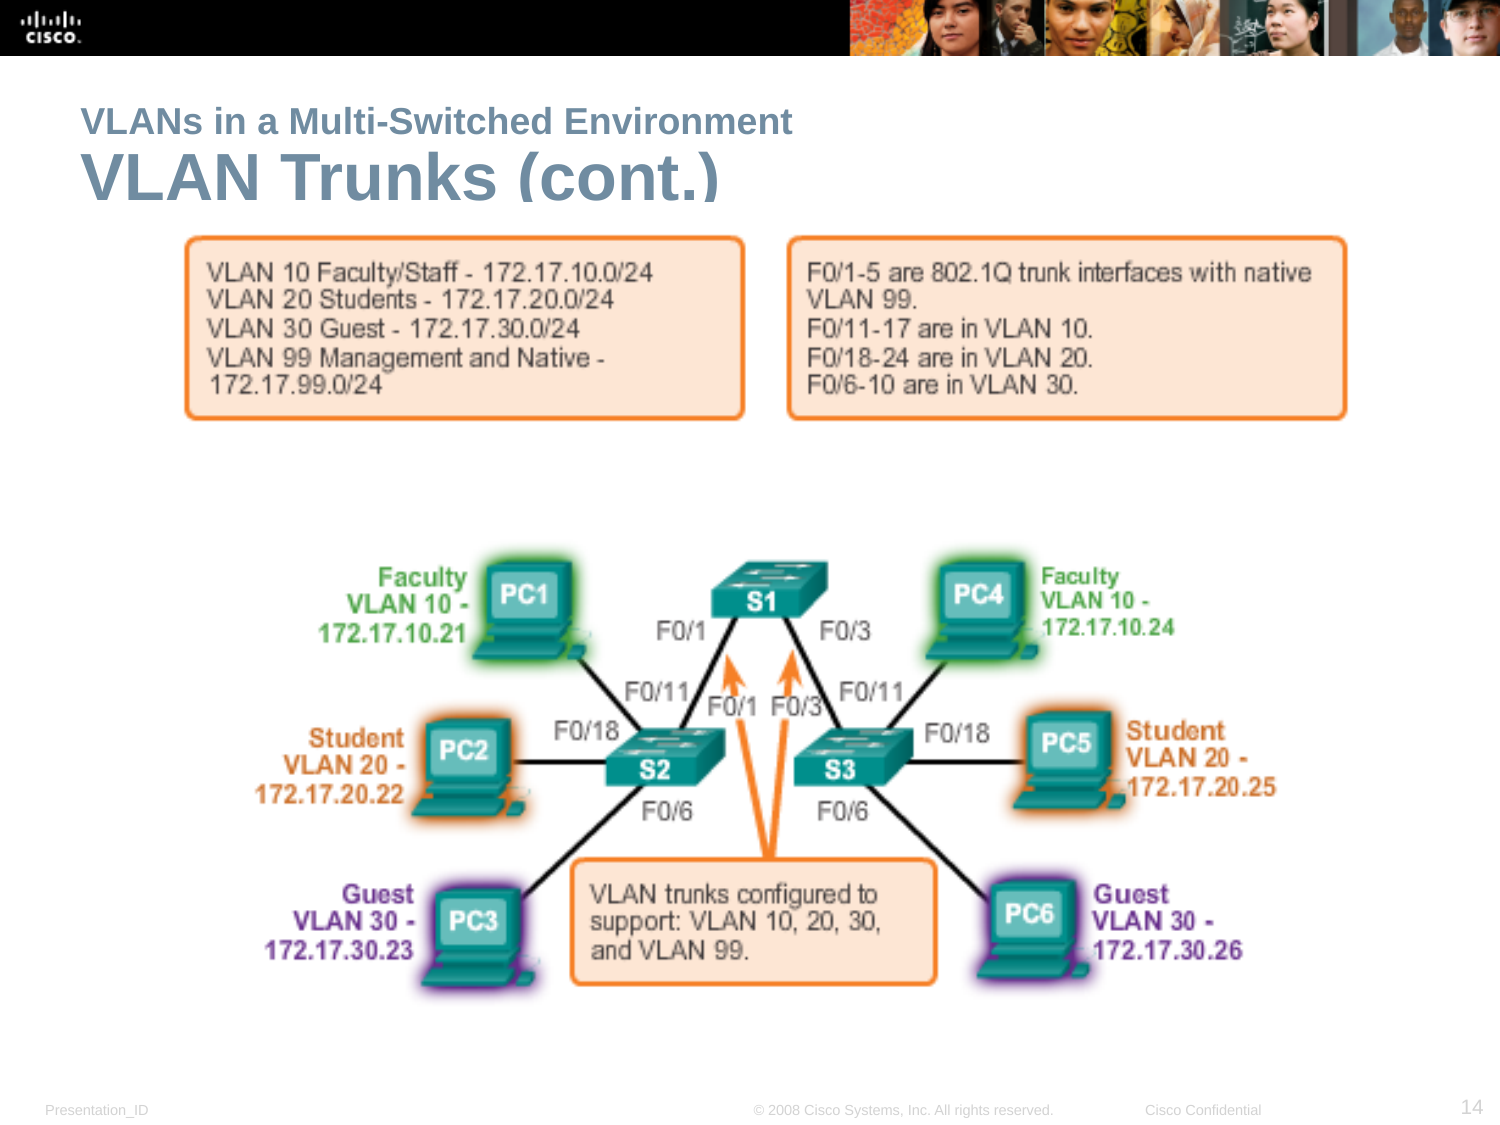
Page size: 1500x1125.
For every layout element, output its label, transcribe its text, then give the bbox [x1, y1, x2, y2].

title VLANs in a Multi-Switched Environment VLAN Trunks (cont.) [66, 83, 1404, 222]
picture [134, 202, 1375, 1049]
picture [0, 0, 1500, 56]
